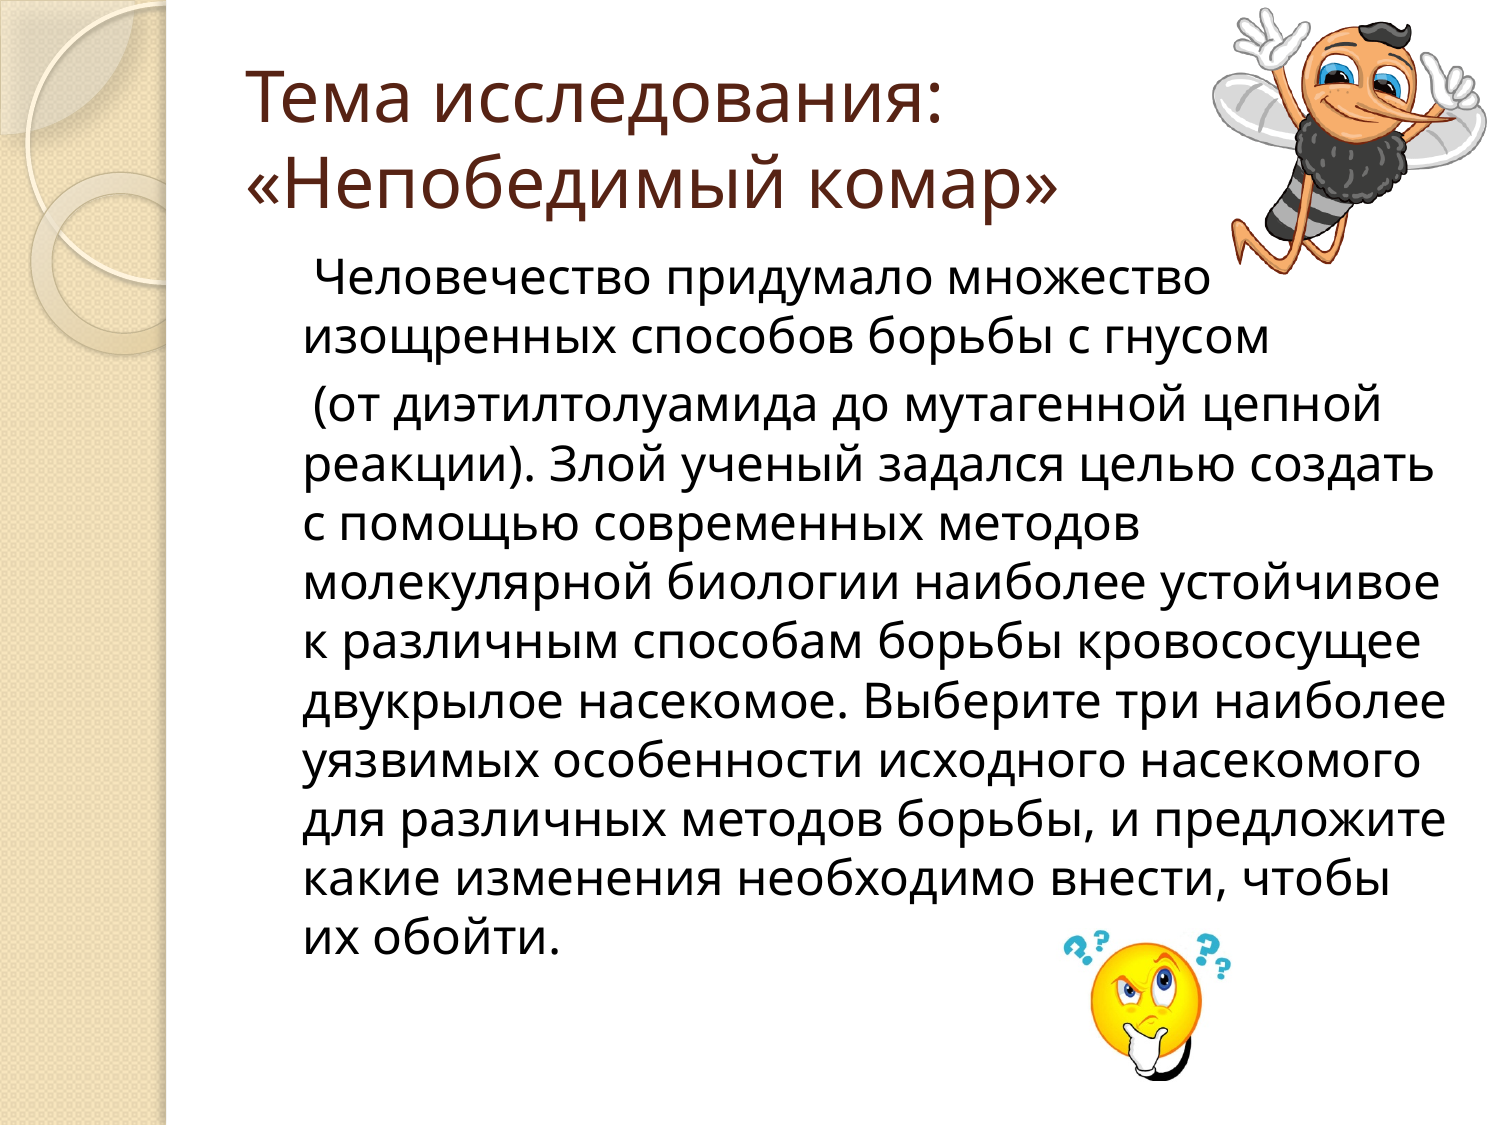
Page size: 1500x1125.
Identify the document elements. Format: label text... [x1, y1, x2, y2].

title Тема исследования: «Непобедимый комар» [230, 42, 1198, 231]
picture [1045, 928, 1257, 1088]
list Человечество придумало множество изощренных способов борьбы с гнусом (от диэтилтолуамида до мутагенной цепной реакции). Злой ученый задался целью создать с помощью современных методов молекулярной биологии наиболее устойчивое к различным способам борьбы кровососущее двукрылое насекомое. Выберите три наиболее уязвимых особенности исходного насекомого для различных методов борьбы, и предложите какие изменения необходимо внести, чтобы их обойти. [235, 237, 1466, 1025]
picture [1198, 0, 1500, 280]
